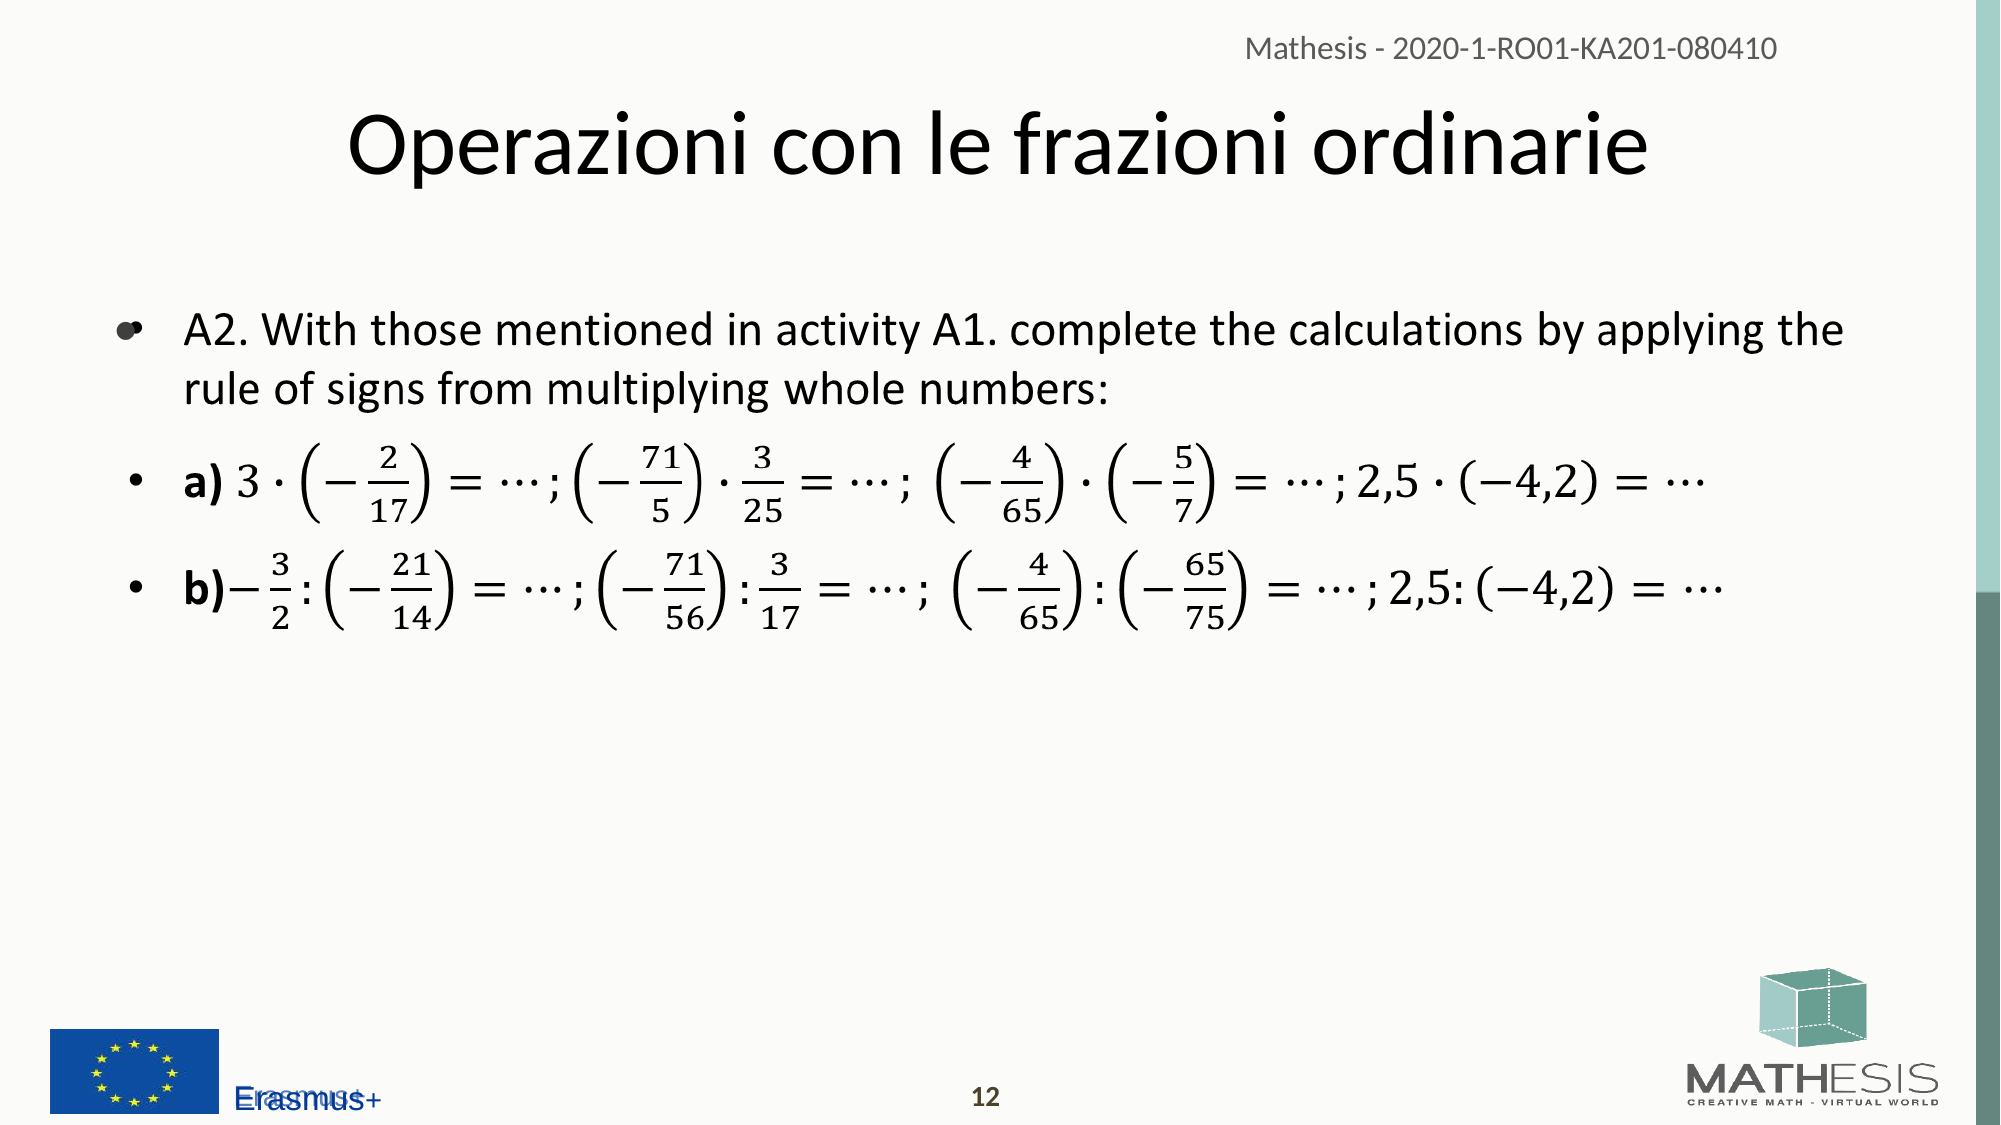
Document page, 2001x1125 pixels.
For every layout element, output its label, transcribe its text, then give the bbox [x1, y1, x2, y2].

picture [50, 1029, 219, 1114]
title Operazioni con le frazioni ordinarie [99, 75, 1900, 263]
list [99, 282, 1900, 1025]
